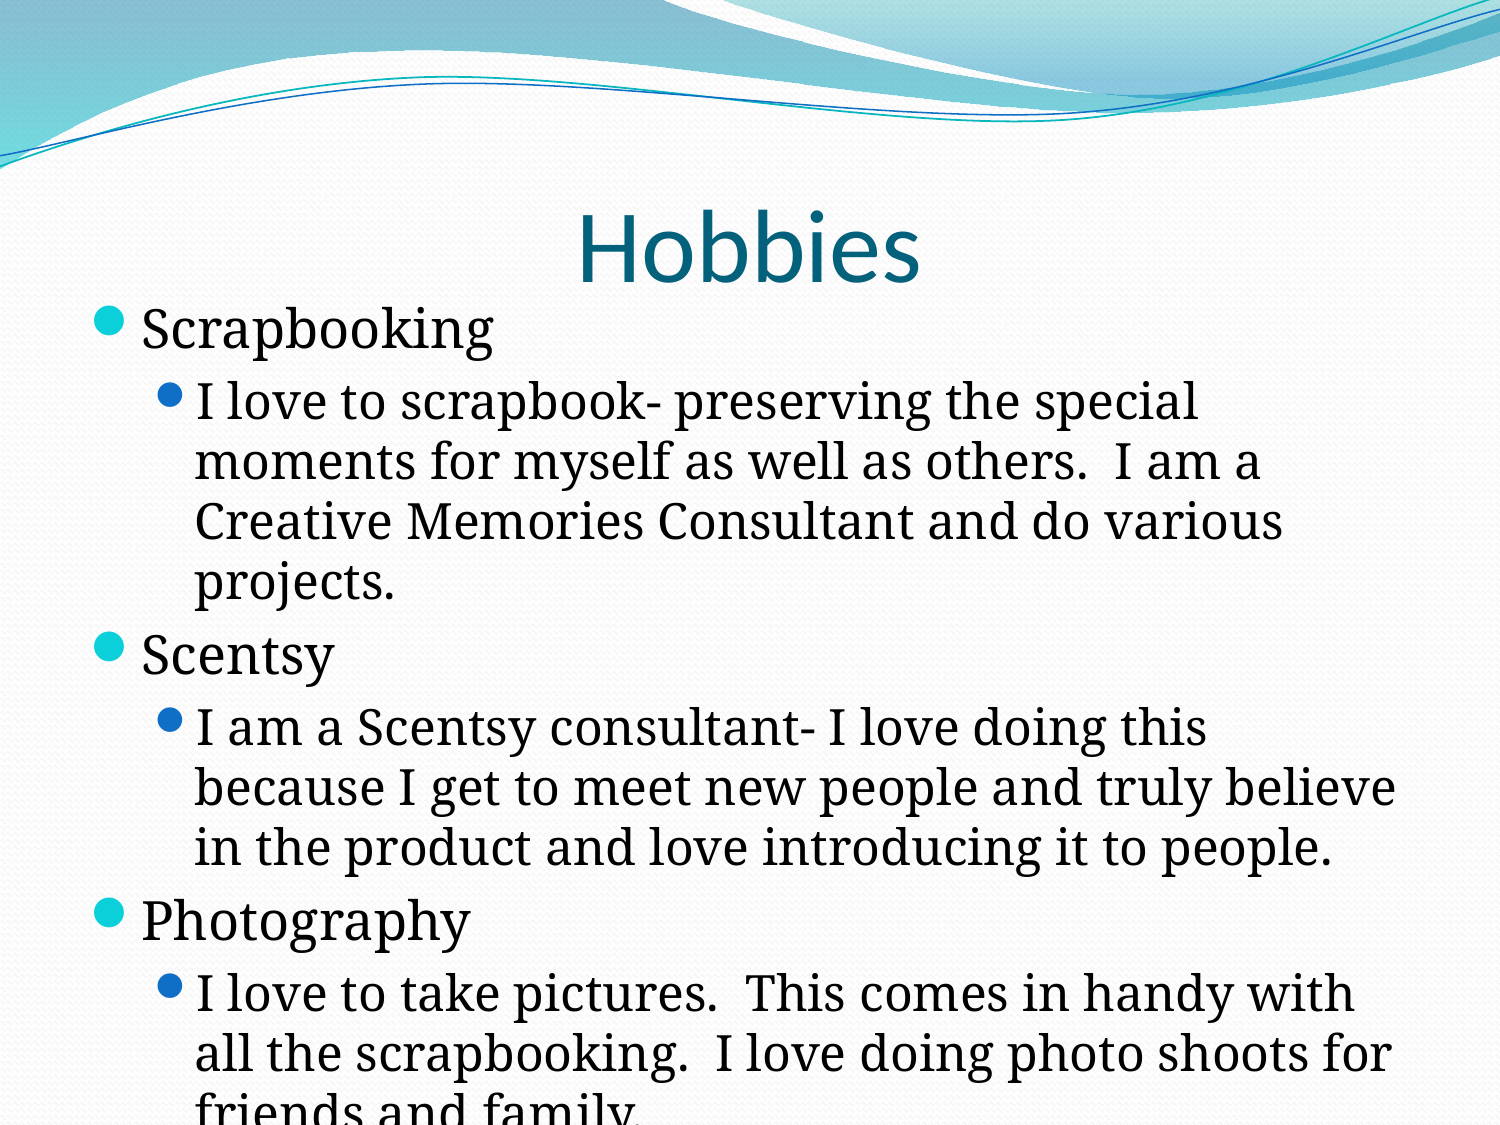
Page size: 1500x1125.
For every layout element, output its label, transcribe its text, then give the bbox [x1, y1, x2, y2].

title Hobbies [75, 115, 1425, 287]
list Scrapbooking I love to scrapbook- preserving the special moments for myself as well as others. I am a Creative Memories Consultant and do various projects. Scentsy I am a Scentsy consultant- I love doing this because I get to meet new people and truly believe in the product and love introducing it to people. Photography I love to take pictures. This comes in handy with all the scrapbooking. I love doing photo shoots for friends and family. [75, 287, 1425, 1125]
